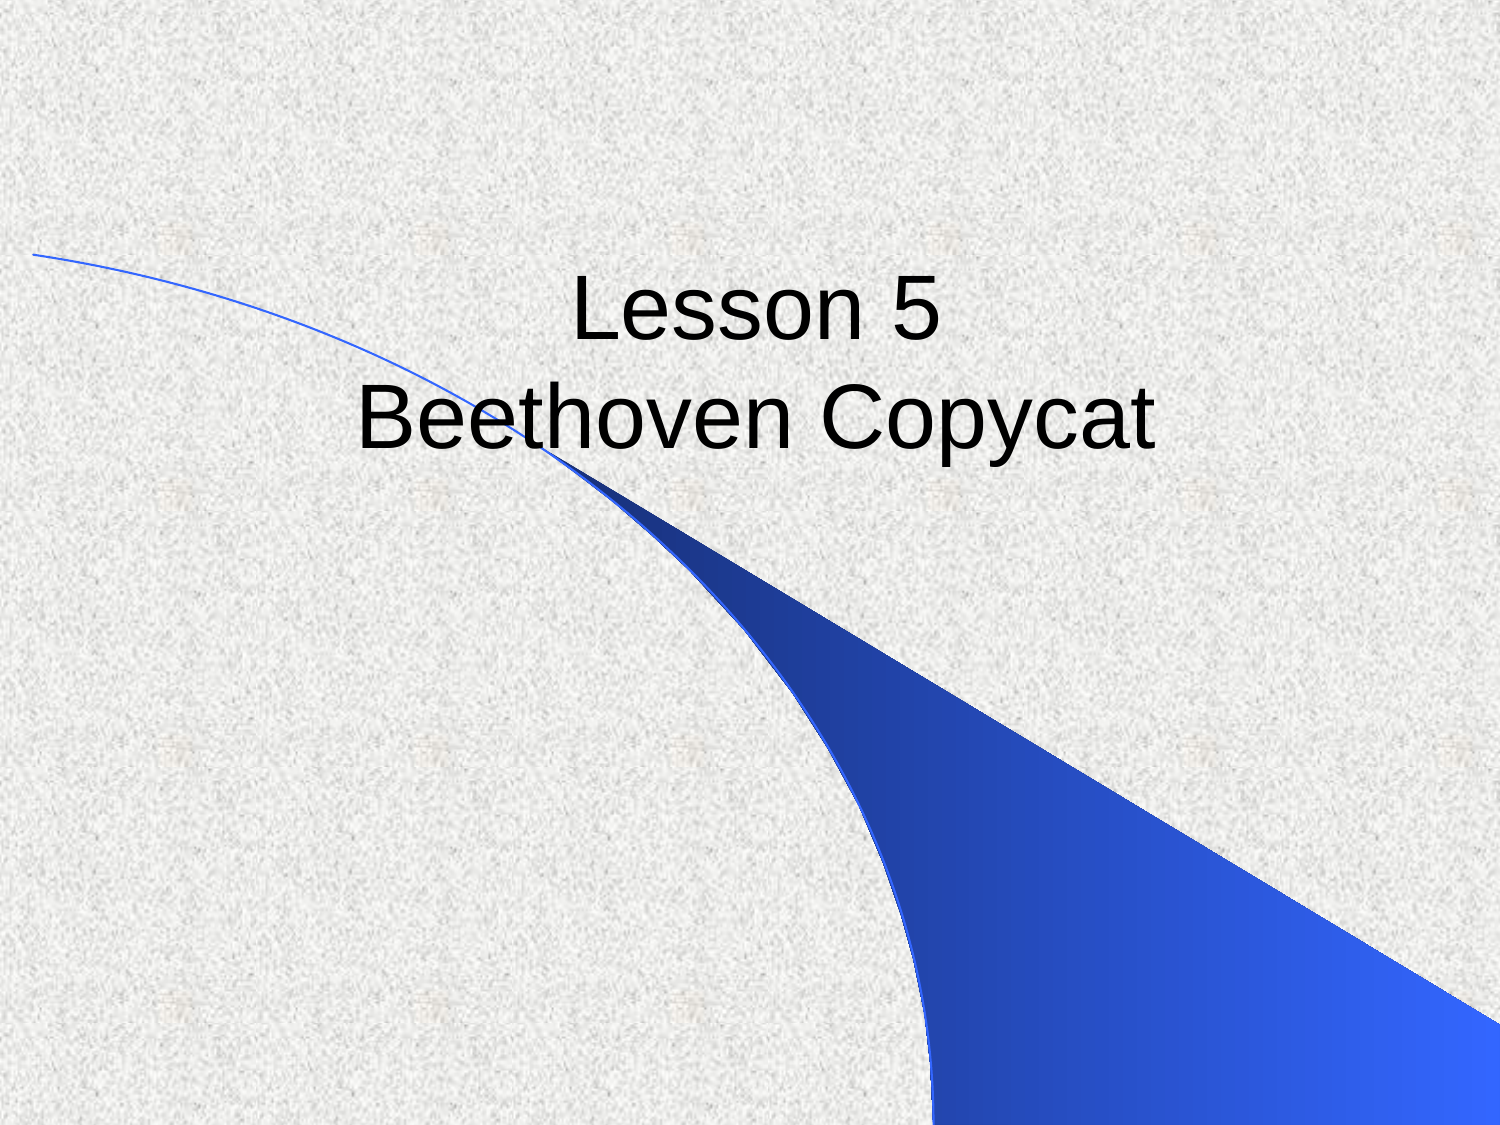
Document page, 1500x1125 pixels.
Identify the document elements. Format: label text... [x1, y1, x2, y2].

picture [0, 0, 1500, 1125]
title Lesson 5 Beethoven Copycat [49, 287, 1463, 476]
